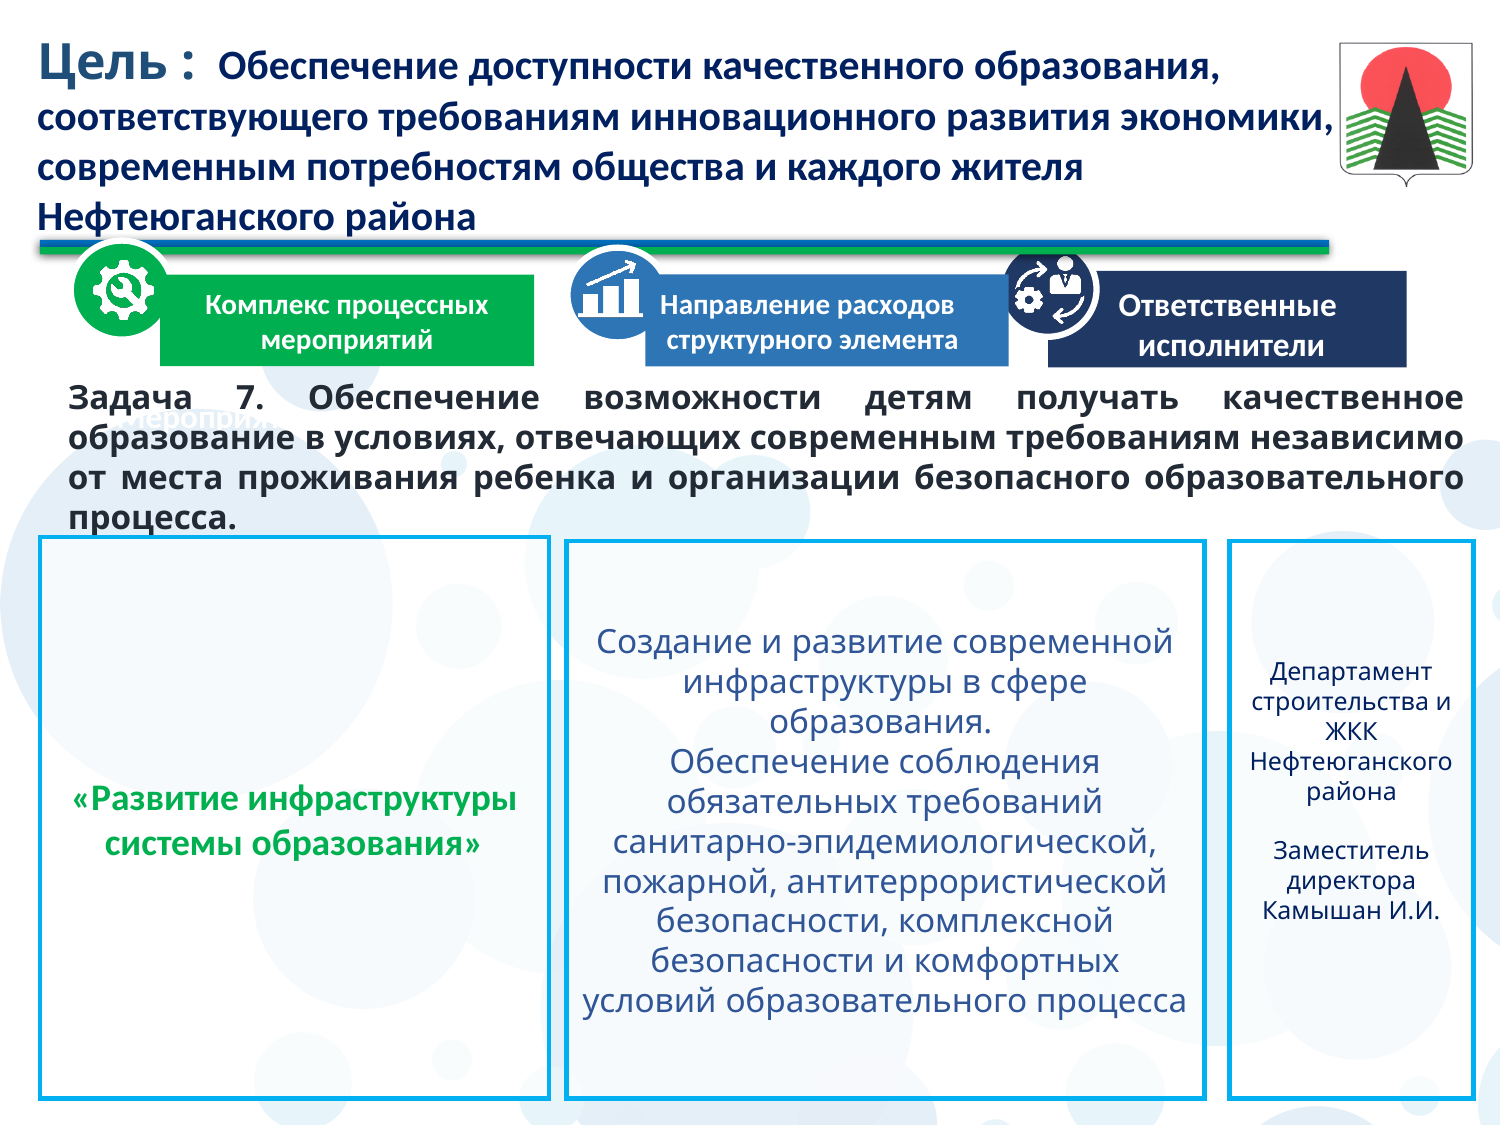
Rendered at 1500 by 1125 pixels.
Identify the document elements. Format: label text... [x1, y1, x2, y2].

text_box Комплекс процессных мероприятий [159, 274, 535, 367]
text_box [69, 255, 171, 341]
text_box Направление [706, 266, 931, 273]
text_box Задача 7. Обеспечение возможности детям получать качественное образование в условиях, отвечающих современным требованиям независимо от места проживания ребенка и организации безопасного образовательного процесса. [53, 368, 1481, 544]
text_box [1087, 263, 1098, 320]
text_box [39, 239, 1330, 255]
text_box [1360, 270, 1408, 368]
text_box [566, 255, 664, 344]
text_box [1000, 263, 1083, 338]
picture [578, 256, 643, 320]
picture [1012, 256, 1087, 324]
picture [1338, 41, 1474, 188]
text_box «Развитие инфраструктуры системы образования» [39, 536, 550, 1100]
text_box Департамент строительства и ЖКК Нефтеюганского района Заместитель директора Камышан И.И. [1228, 540, 1475, 1100]
text_box Ответственные исполнители [1103, 235, 1360, 368]
text_box Создание и развитие современной инфраструктуры в сфере образования. Обеспечение соблюдения обязательных требований санитарно-эпидемиологической, пожарной, антитеррористической безопасности, комплексной безопасности и комфортных условий образовательного процесса [565, 540, 1205, 1100]
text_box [514, 603, 949, 664]
text_box Направление расходов структурного элемента [644, 273, 1010, 367]
text_box [1047, 270, 1103, 368]
picture [93, 260, 154, 320]
text_box Цель : Обеспечение доступности качественного образования, соответствующего требованиям инновационного развития экономики, современным потребностям общества и каждого жителя Нефтеюганского района [22, 21, 1406, 247]
